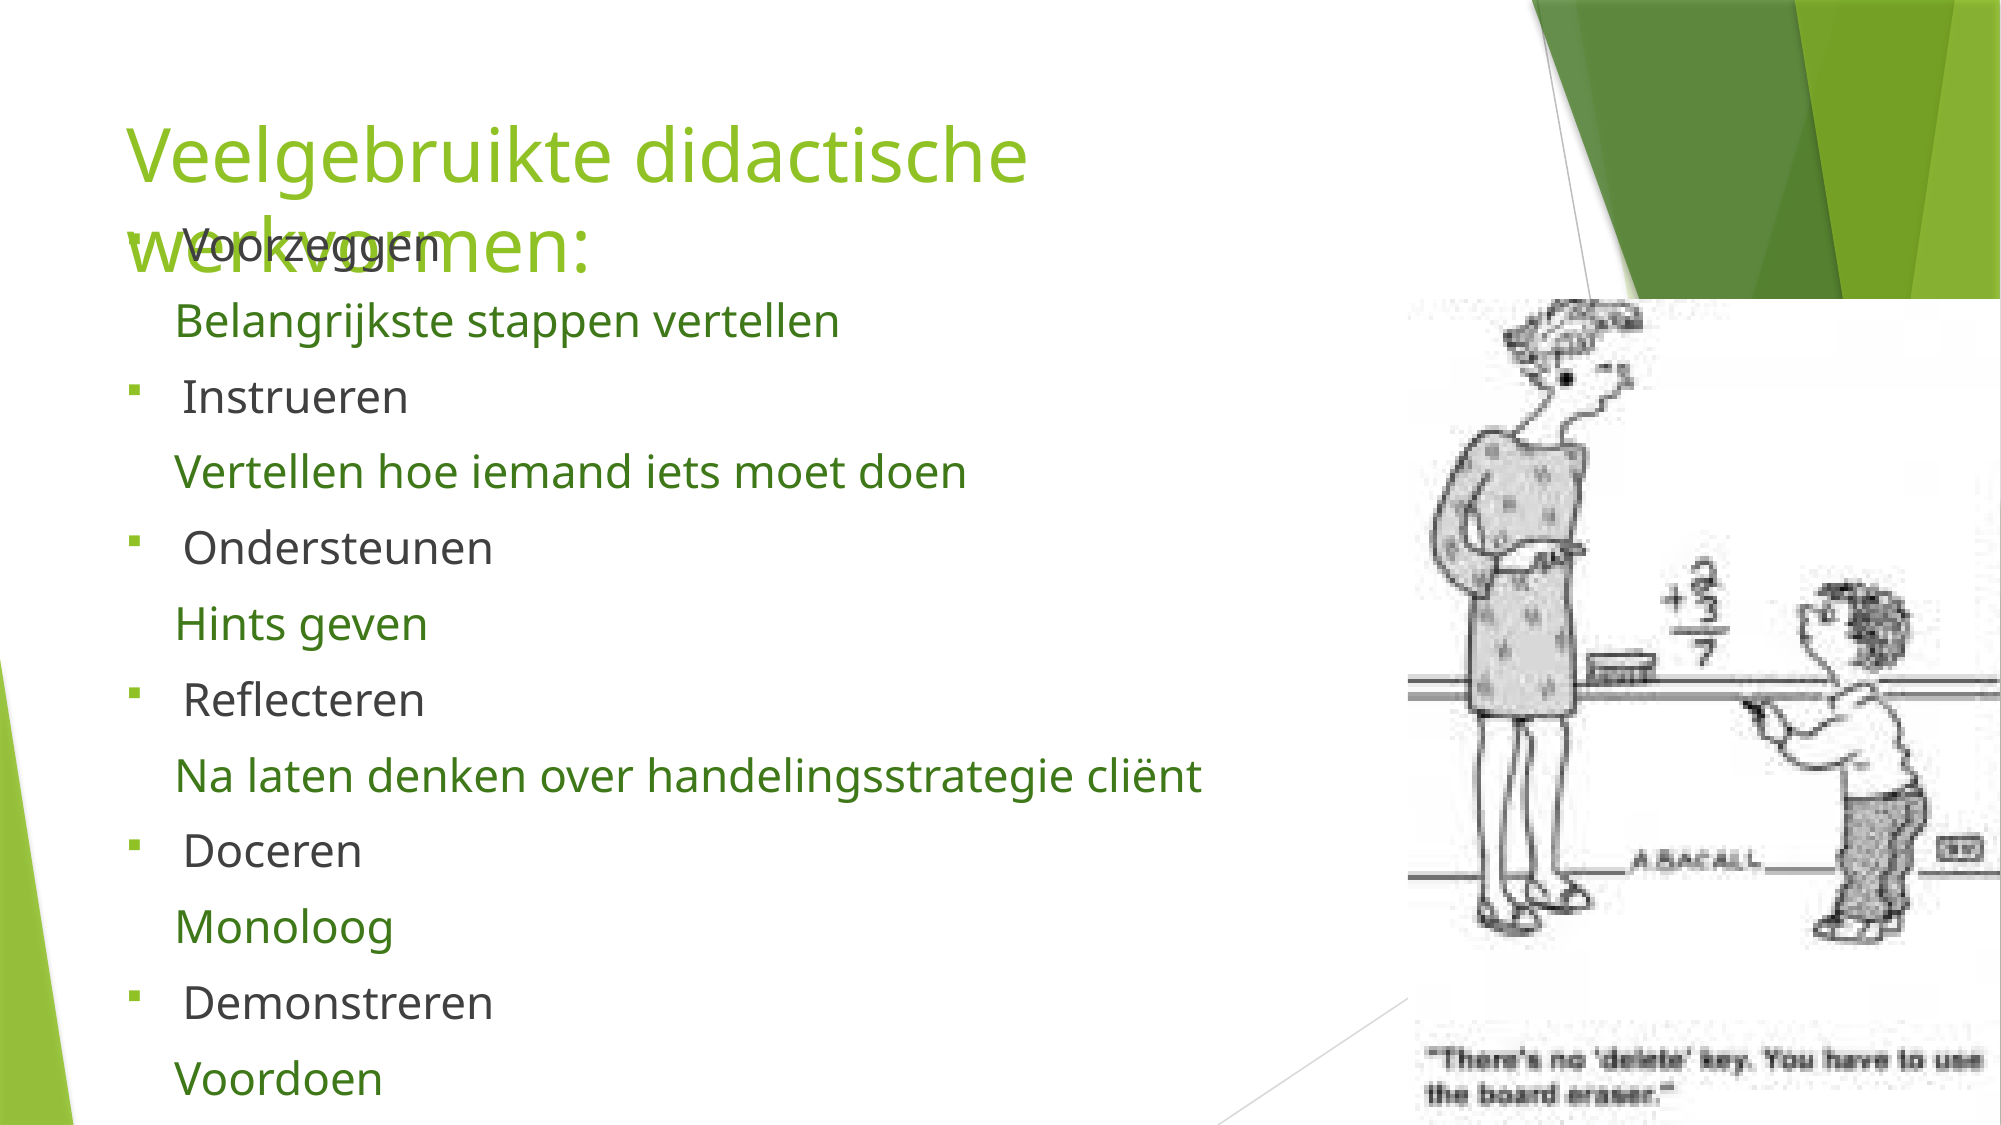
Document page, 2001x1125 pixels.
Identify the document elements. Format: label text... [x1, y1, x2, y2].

list Voorzeggen Belangrijkste stappen vertellen Instrueren Vertellen hoe iemand iets moet doen Ondersteunen Hints geven Reflecteren Na laten denken over handelingsstrategie cliënt Doceren Monoloog Demonstreren Voordoen [111, 208, 1522, 1125]
picture [1407, 298, 2000, 1125]
title Veelgebruikte didactische werkvormen: [111, 99, 1522, 208]
